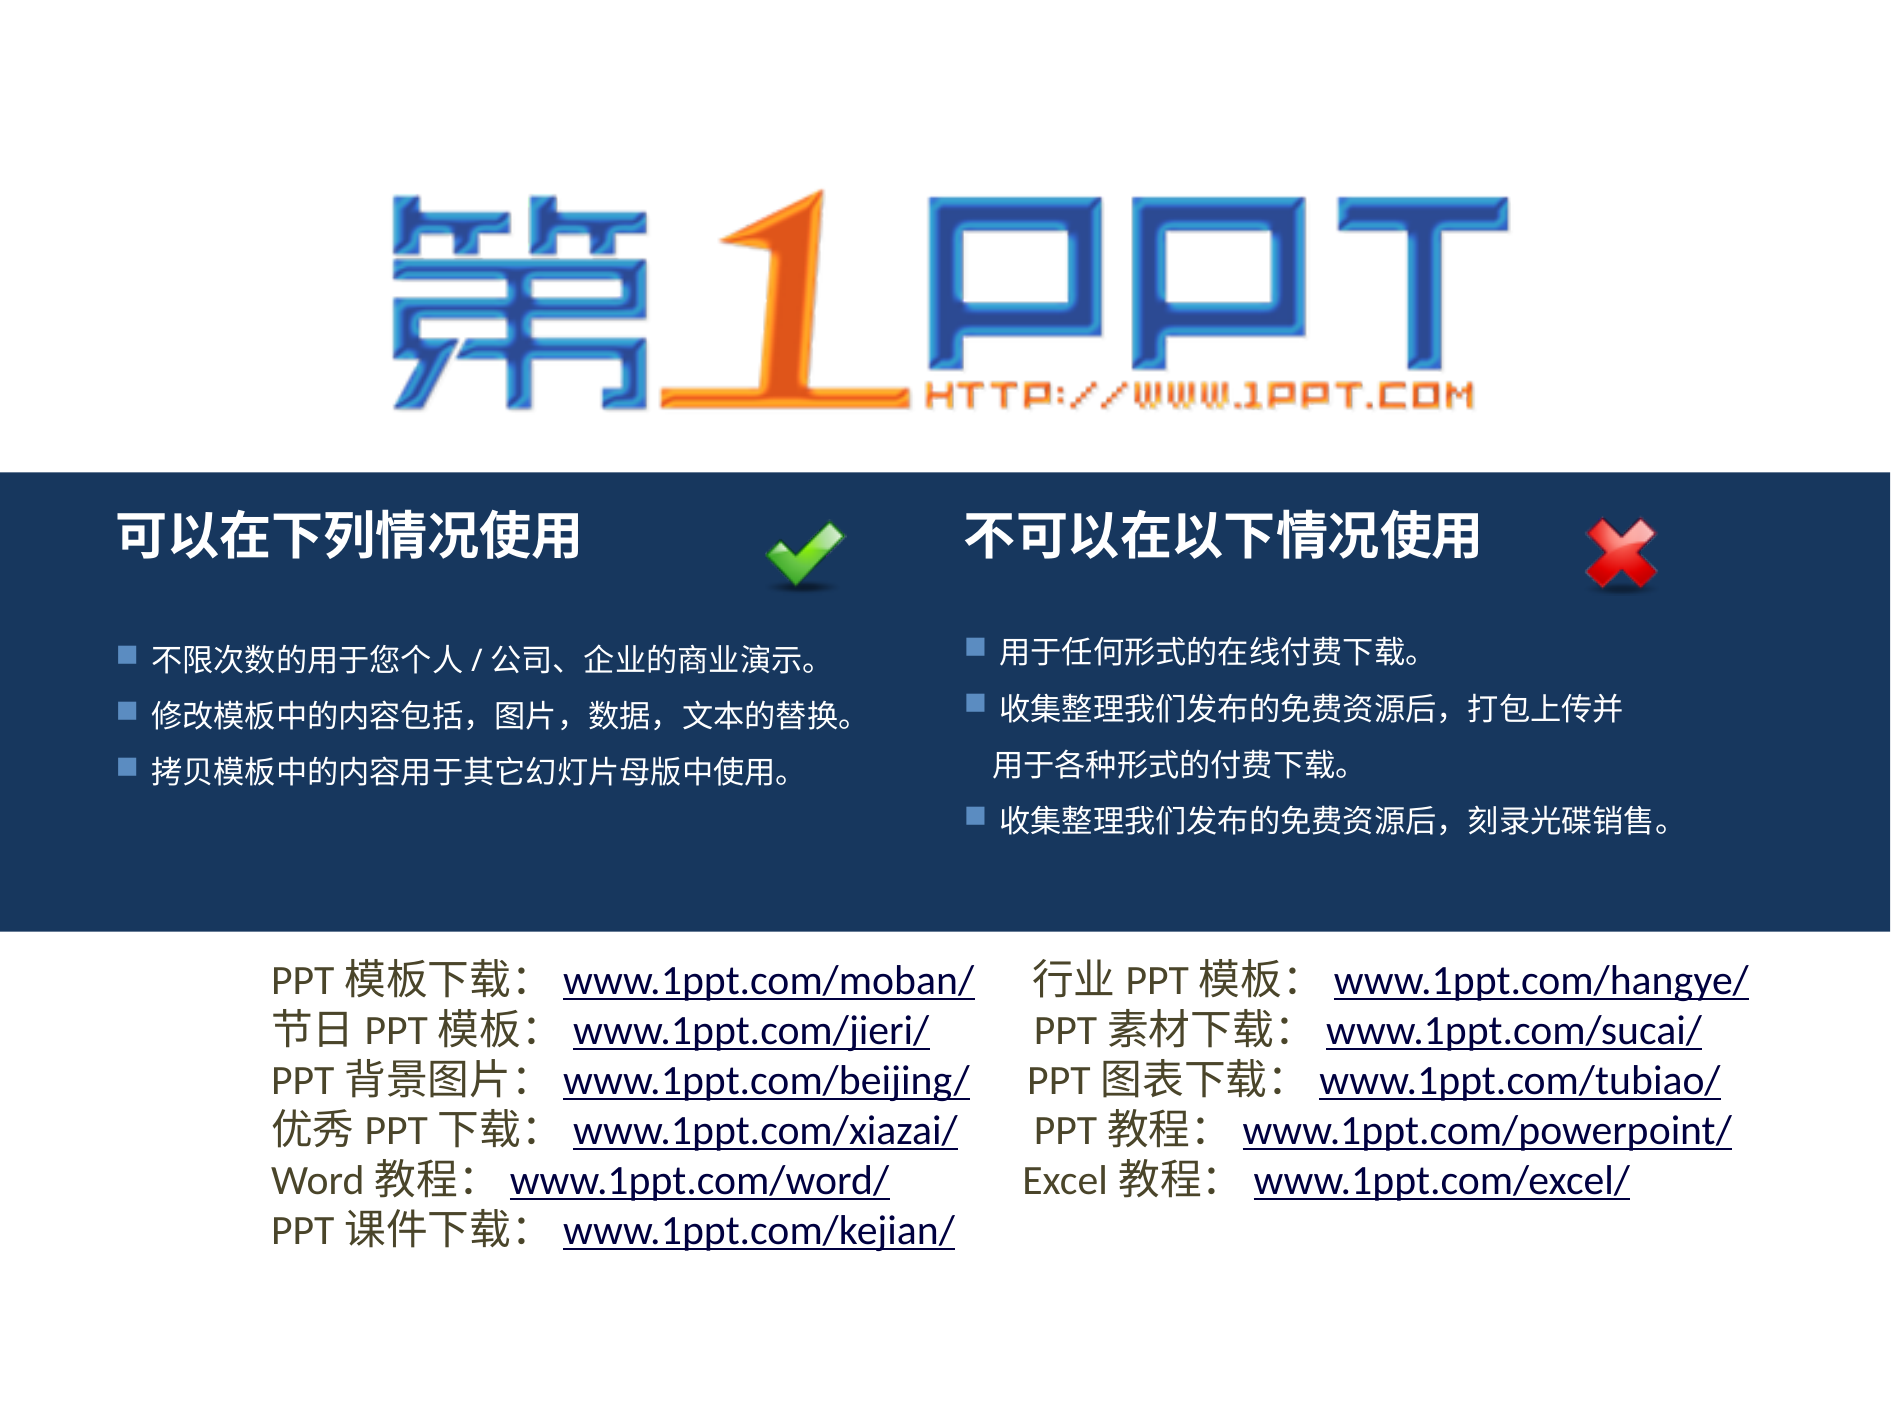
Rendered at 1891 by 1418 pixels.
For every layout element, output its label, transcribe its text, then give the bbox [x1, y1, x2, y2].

text_box 不可以在以下情况使用 用于任何形式的在线付费下载。 收集整理我们发布的免费资源后，打包上传并 用于各种形式的付费下载。 收集整理我们发布的免费资源后，刻录光碟销售。 [945, 493, 1794, 903]
text_box [0, 472, 1891, 932]
picture [169, 23, 1764, 596]
text_box 可以在下列情况使用 不限次数的用于您个人/公司、企业的商业演示。 修改模板中的内容包括，图片，数据，文本的替换。 拷贝模板中的内容用于其它幻灯片母版中使用。 [96, 493, 945, 903]
text_box PPT模板下载：www.1ppt.com/moban/ 行业PPT模板：www.1ppt.com/hangye/ 节日PPT模板：www.1ppt.com/jieri/ PPT素材下载：www.1ppt.com/sucai/ PPT背景图片：www.1ppt.com/beijing/ PPT图表下载：www.1ppt.com/tubiao/ 优秀PPT下载：www.1ppt.com/xiazai/ PPT教程：www.1ppt.com/powerpoint/ Word教程：www.1ppt.com/word/ Excel教程：www.1ppt.com/excel/ PPT课件下载：www.1ppt.com/kejian/ [250, 932, 1891, 1381]
